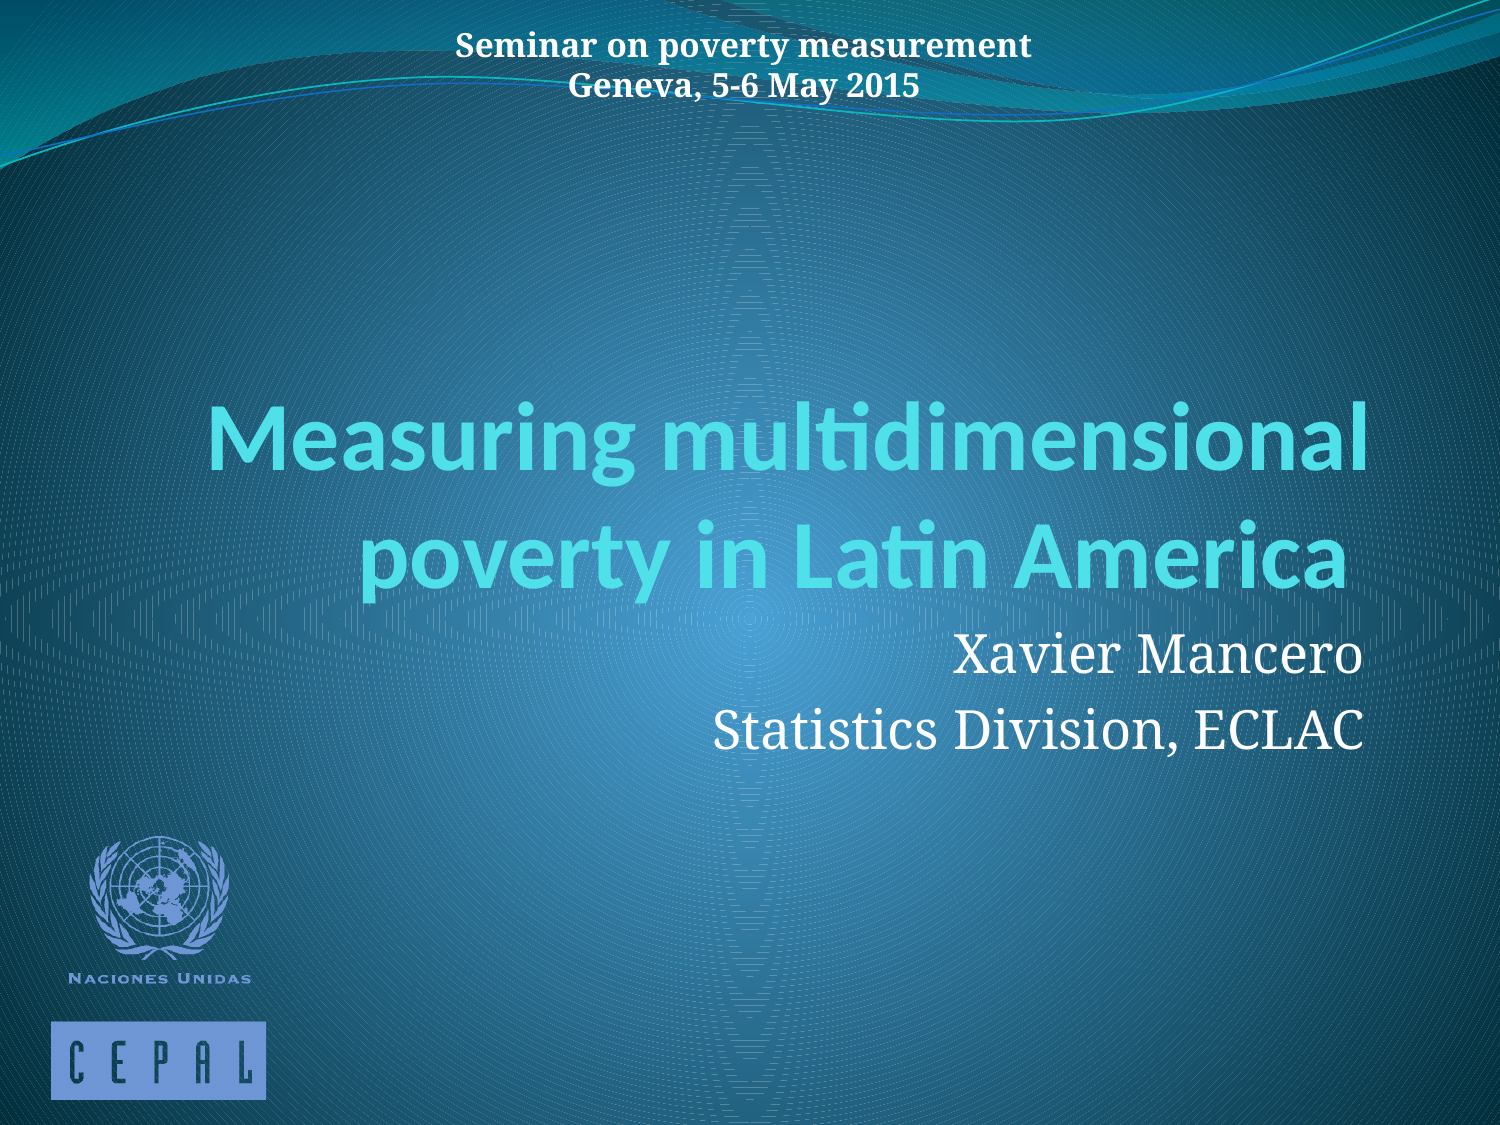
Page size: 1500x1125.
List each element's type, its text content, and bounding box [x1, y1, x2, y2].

picture [49, 834, 267, 1101]
text_box Seminar on poverty measurement Geneva, 5-6 May 2015 [64, 16, 1424, 112]
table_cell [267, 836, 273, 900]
subtitle Xavier Mancero Statistics Division, ECLAC [87, 612, 1376, 900]
title Measuring multidimensional poverty in Latin America [87, 307, 1376, 608]
